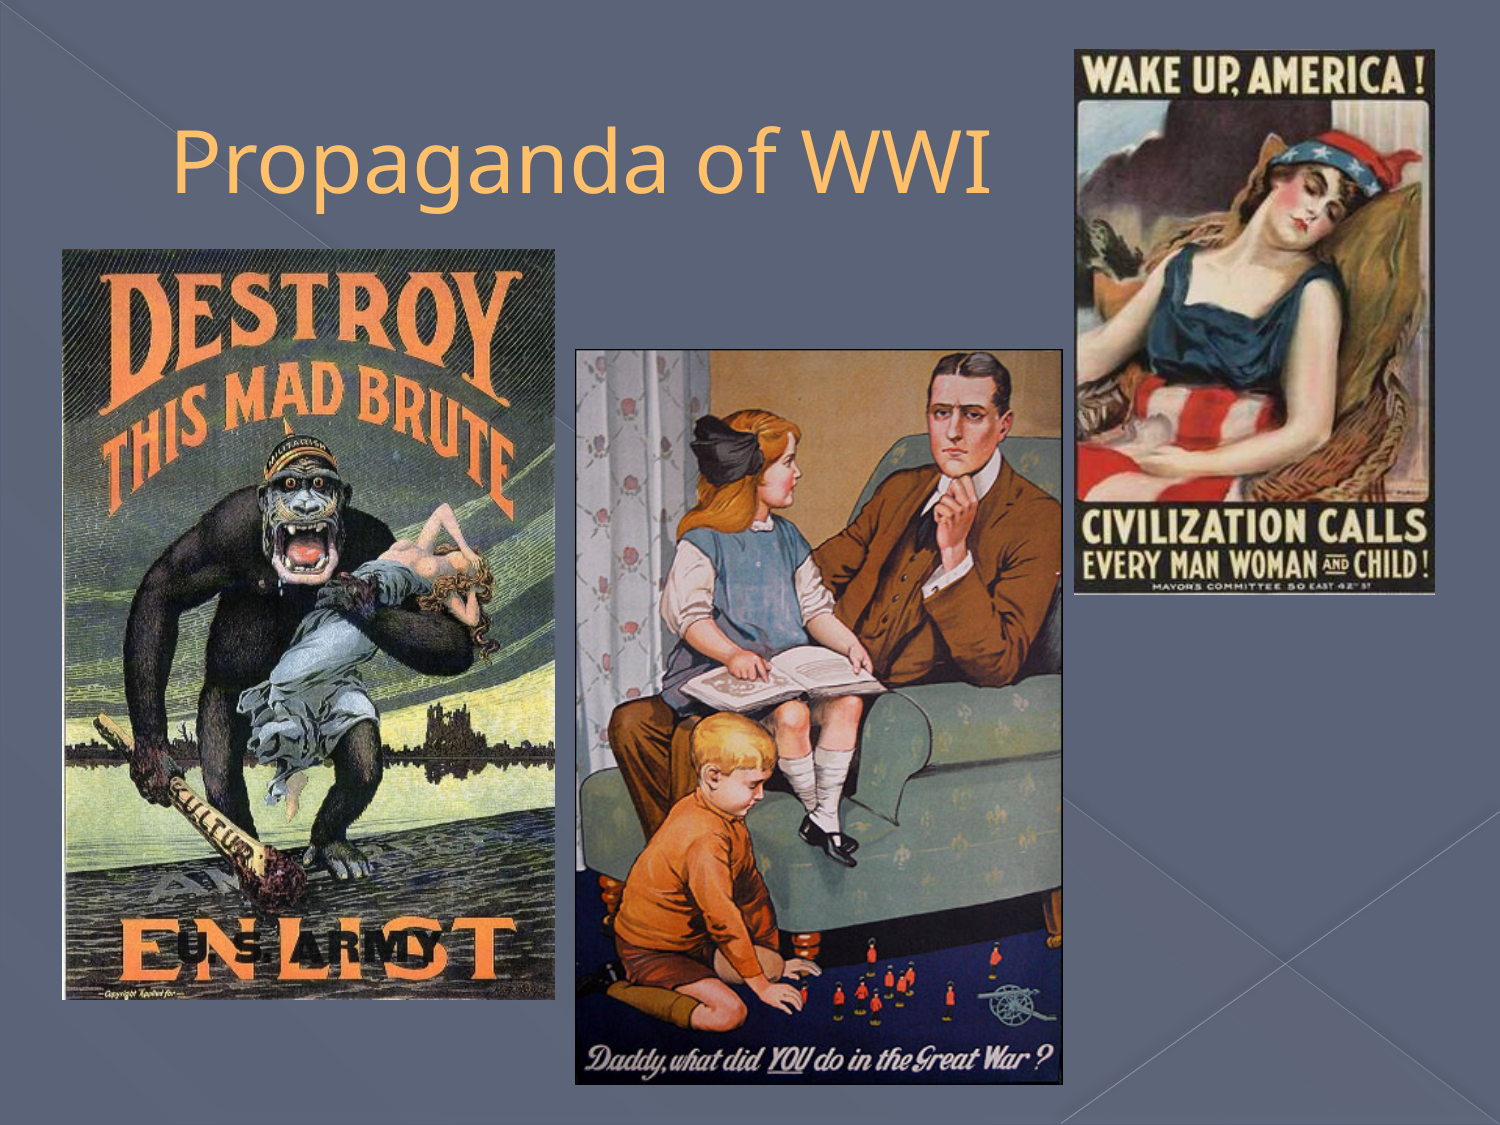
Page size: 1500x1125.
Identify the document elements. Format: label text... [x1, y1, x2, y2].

picture [574, 349, 1063, 1085]
title Propaganda of WWI [75, 43, 1066, 274]
picture [1074, 49, 1436, 595]
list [62, 249, 555, 1001]
